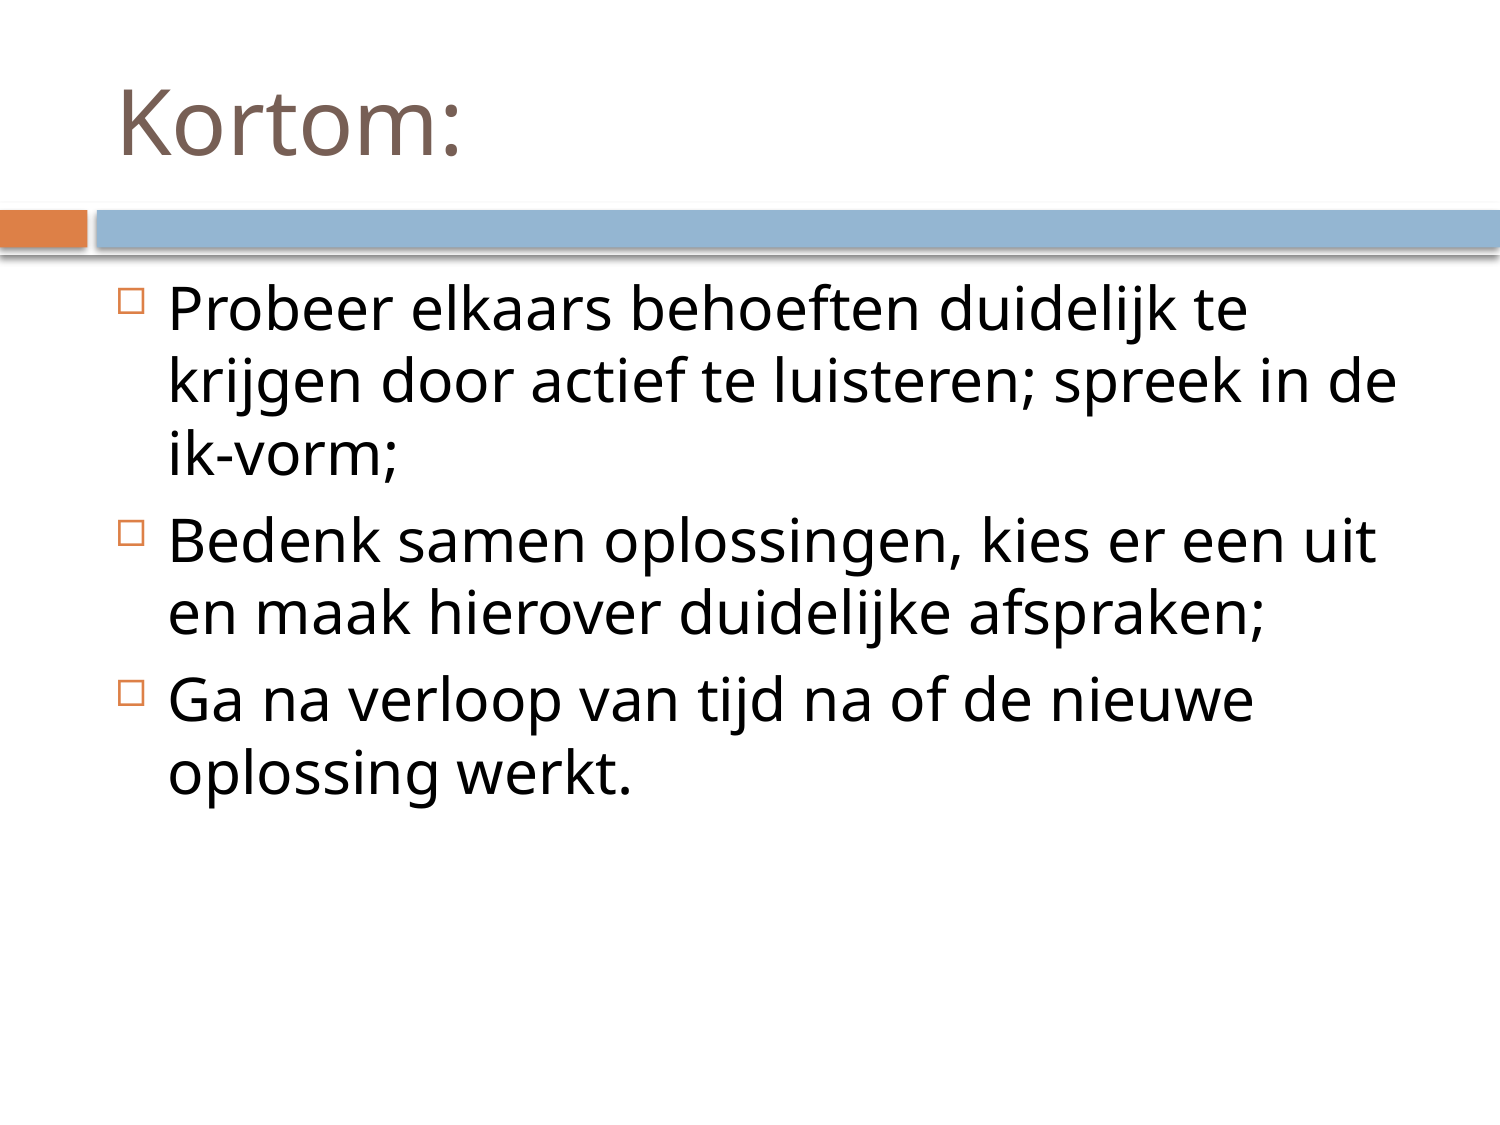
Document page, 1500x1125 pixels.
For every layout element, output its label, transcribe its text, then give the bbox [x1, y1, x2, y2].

title Kortom: [100, 37, 1438, 200]
list Probeer elkaars behoeften duidelijk te krijgen door actief te luisteren; spreek in de ik-vorm; Bedenk samen oplossingen, kies er een uit en maak hierover duidelijke afspraken; Ga na verloop van tijd na of de nieuwe oplossing werkt. [100, 262, 1438, 1000]
